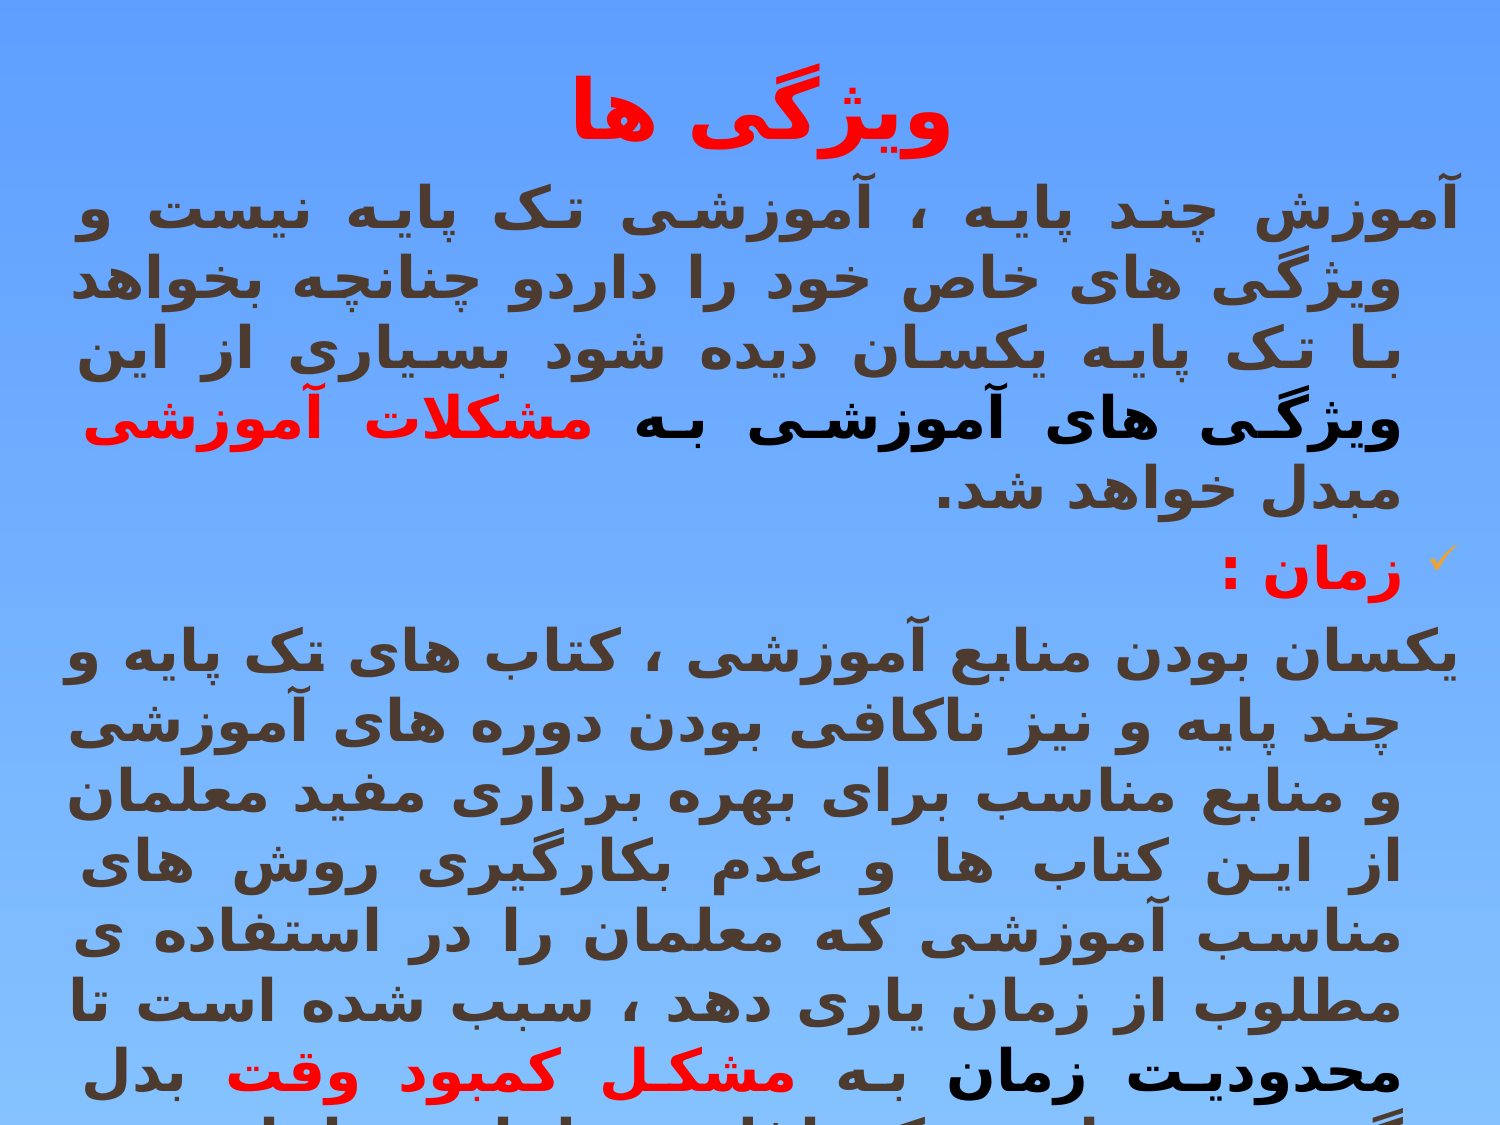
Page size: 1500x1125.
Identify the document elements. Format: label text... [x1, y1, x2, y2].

list آموزش چند پایه ، آموزشی تک پایه نیست و ویژگی های خاص خود را داردو چنانچه بخواهد با تک پایه یکسان دیده شود بسیاری از این ویژگی های آموزشی به مشکلات آموزشی مبدل خواهد شد. زمان : یکسان بودن منابع آموزشی ، کتاب های تک پایه و چند پایه و نیز ناکافی بودن دوره های آموزشی و منابع مناسب برای بهره برداری مفید معلمان از این کتاب ها و عدم بکارگیری روش های مناسب آموزشی که معلمان را در استفاده ی مطلوب از زمان یاری دهد ، سبب شده است تا محدودیت زمان به مشکل کمبود وقت بدل گردد، به طوری که اغلب معلمان ، ناچار شده اند در دوره ی آموزشی ، مواد درسی را به دو دسته با اهمیت و کم اهمیت تقسیم کنند. [50, 162, 1475, 1025]
title ویژگی ها [50, 37, 1475, 162]
